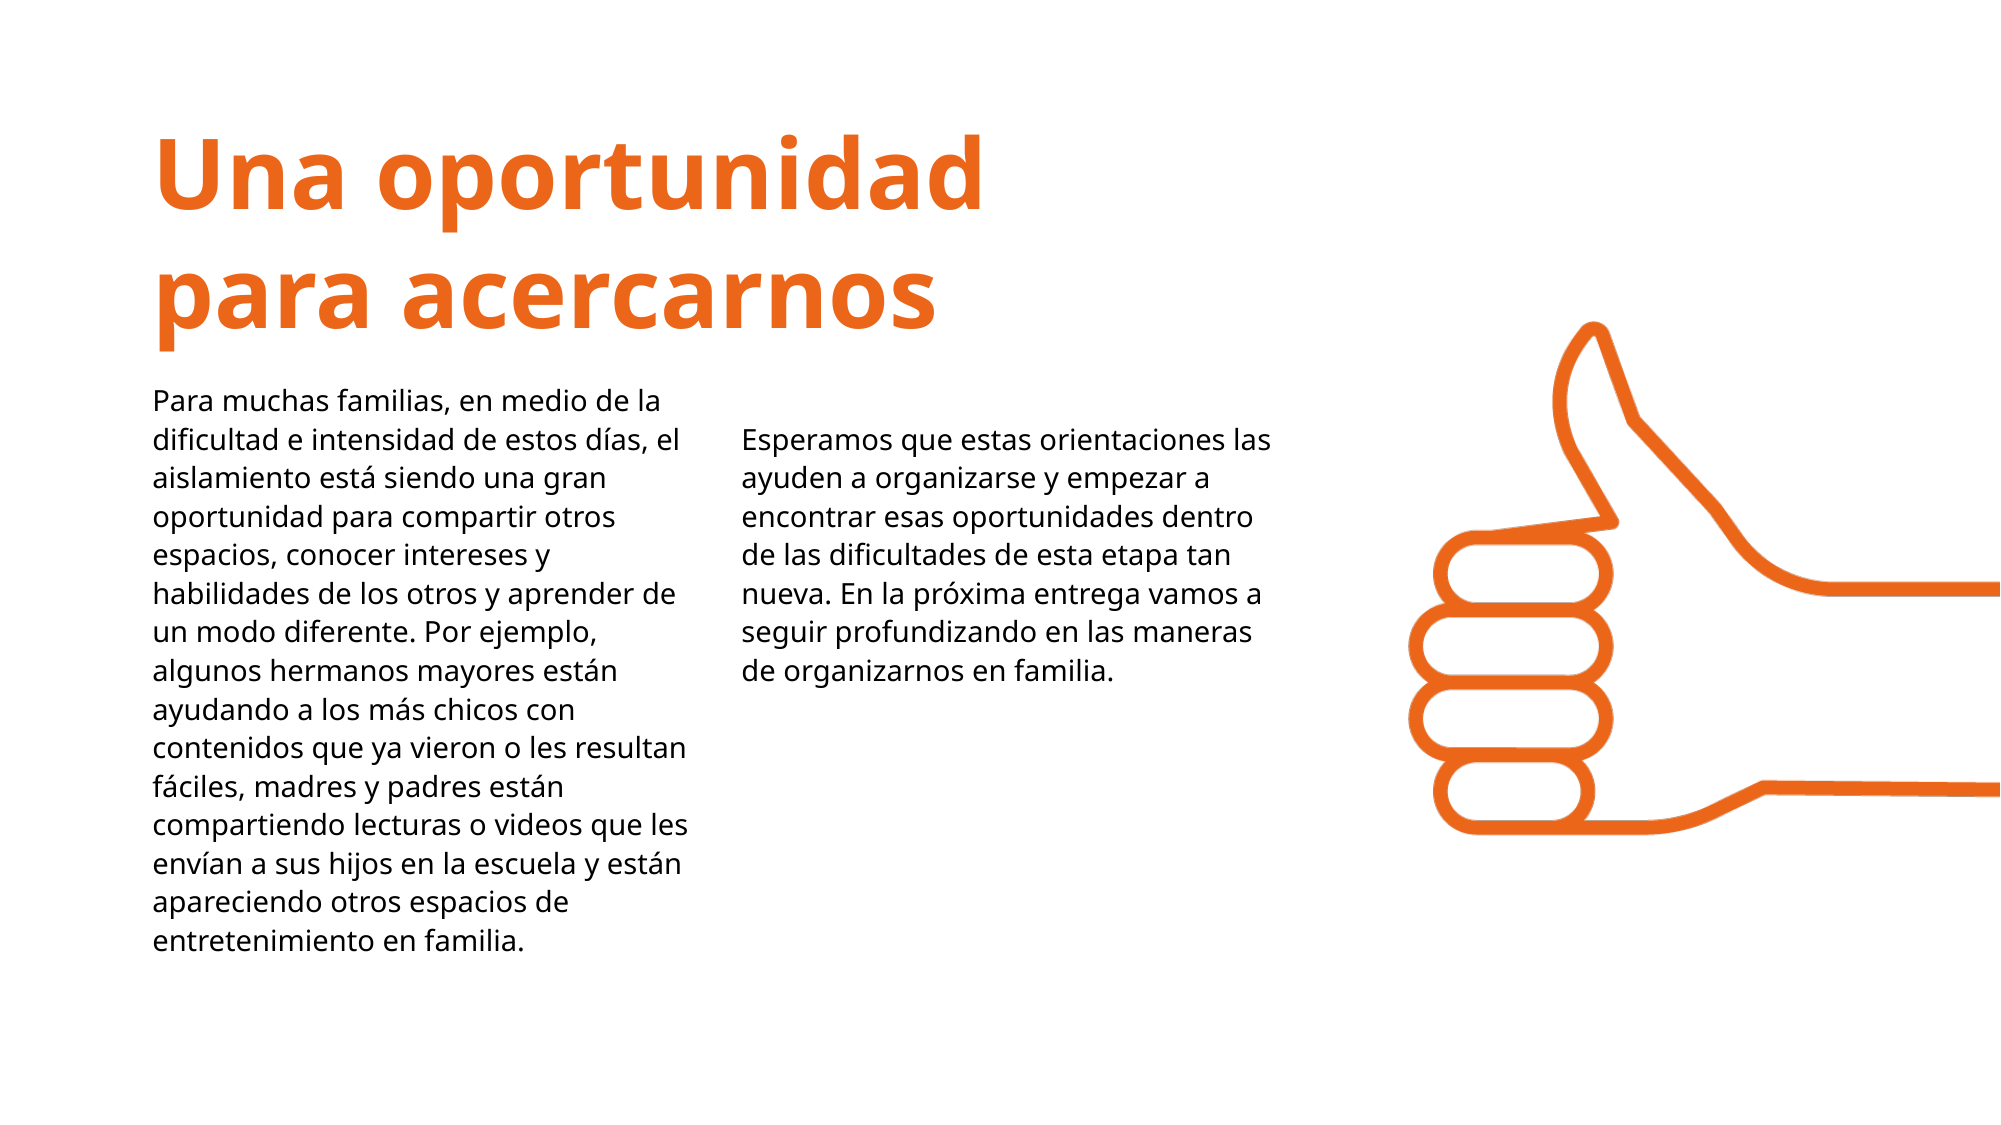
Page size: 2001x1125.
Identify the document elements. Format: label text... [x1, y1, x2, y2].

title Una oportunidad para acercarnos [152, 109, 1284, 409]
picture [1323, 216, 2000, 1125]
text_box Para muchas familias, en medio de la dificultad e intensidad de estos días, el aislamiento está siendo una gran oportunidad para compartir otros espacios, conocer intereses y habilidades de los otros y aprender de un modo diferente. Por ejemplo, algunos hermanos mayores están ayudando a los más chicos con contenidos que ya vieron o les resultan fáciles, madres y padres están compartiendo lecturas o videos que les envían a sus hijos en la escuela y están apareciendo otros espacios de entretenimiento en familia. Esperamos que estas orientaciones las ayuden a organizarse y empezar a encontrar esas oportunidades dentro de las dificultades de esta etapa tan nueva. En la próxima entrega vamos a seguir profundizando en las maneras de organizarnos en familia. [152, 409, 1284, 988]
